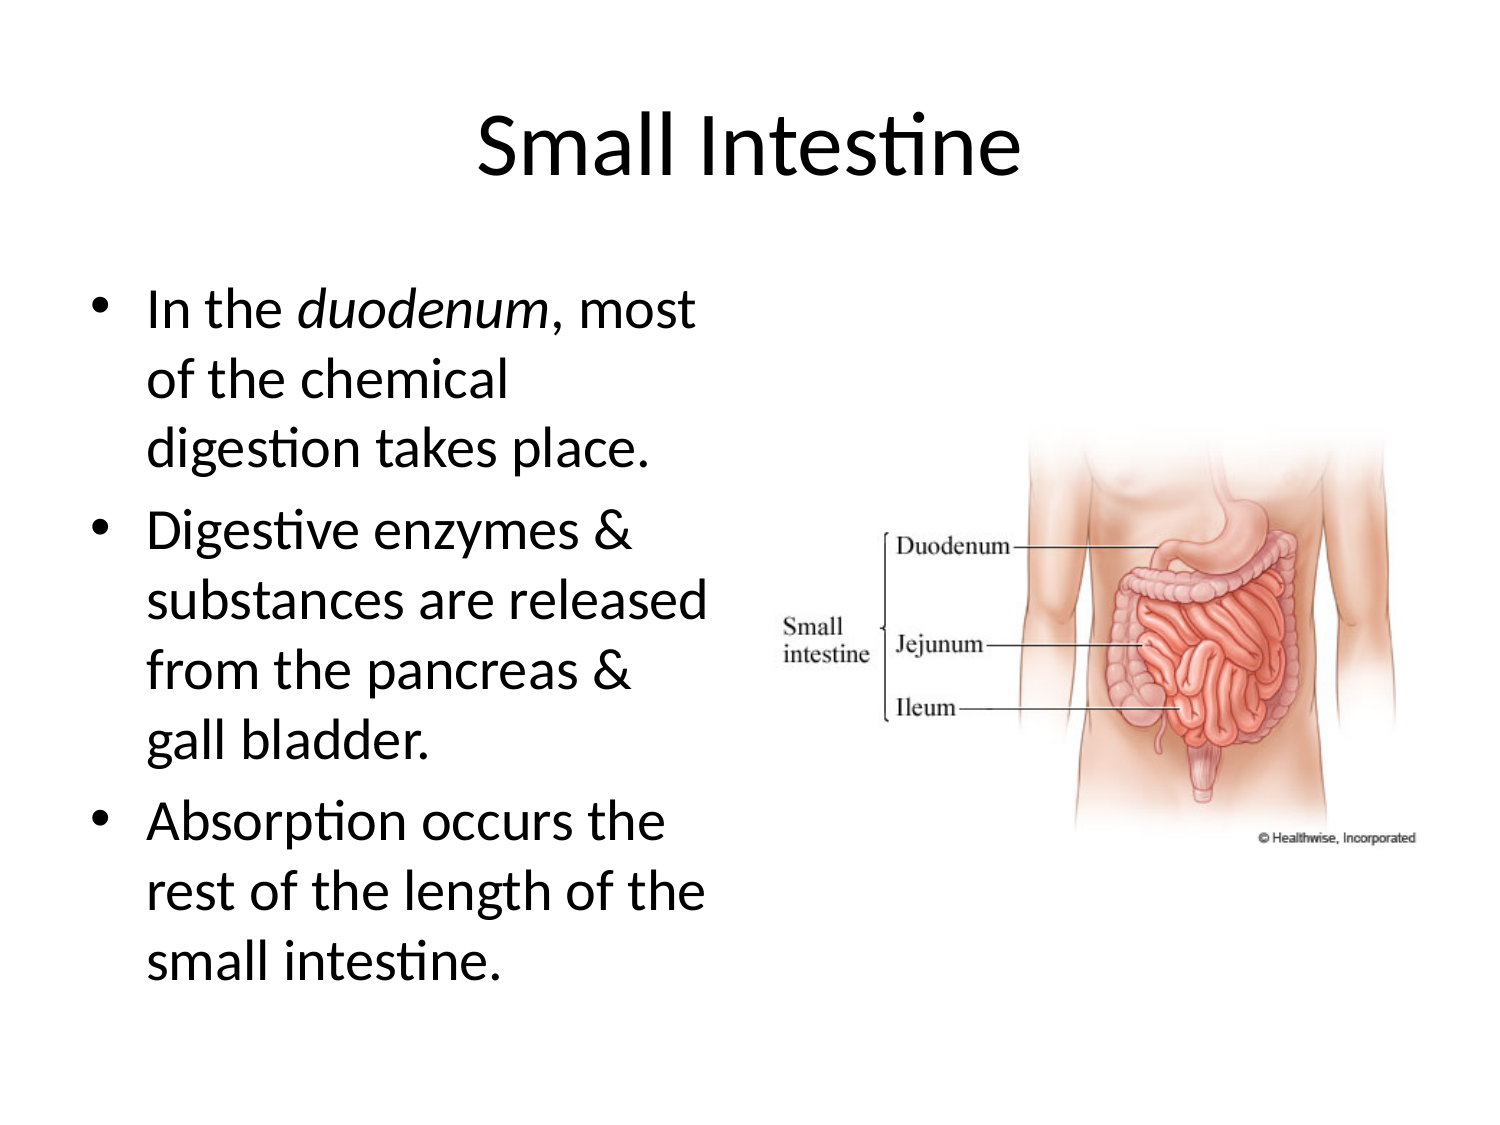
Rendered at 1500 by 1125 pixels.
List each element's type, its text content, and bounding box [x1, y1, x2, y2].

title Small Intestine [75, 45, 1425, 233]
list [762, 262, 1426, 1006]
list In the duodenum, most of the chemical digestion takes place. Digestive enzymes & substances are released from the pancreas & gall bladder. Absorption occurs the rest of the length of the small intestine. [75, 262, 738, 1005]
